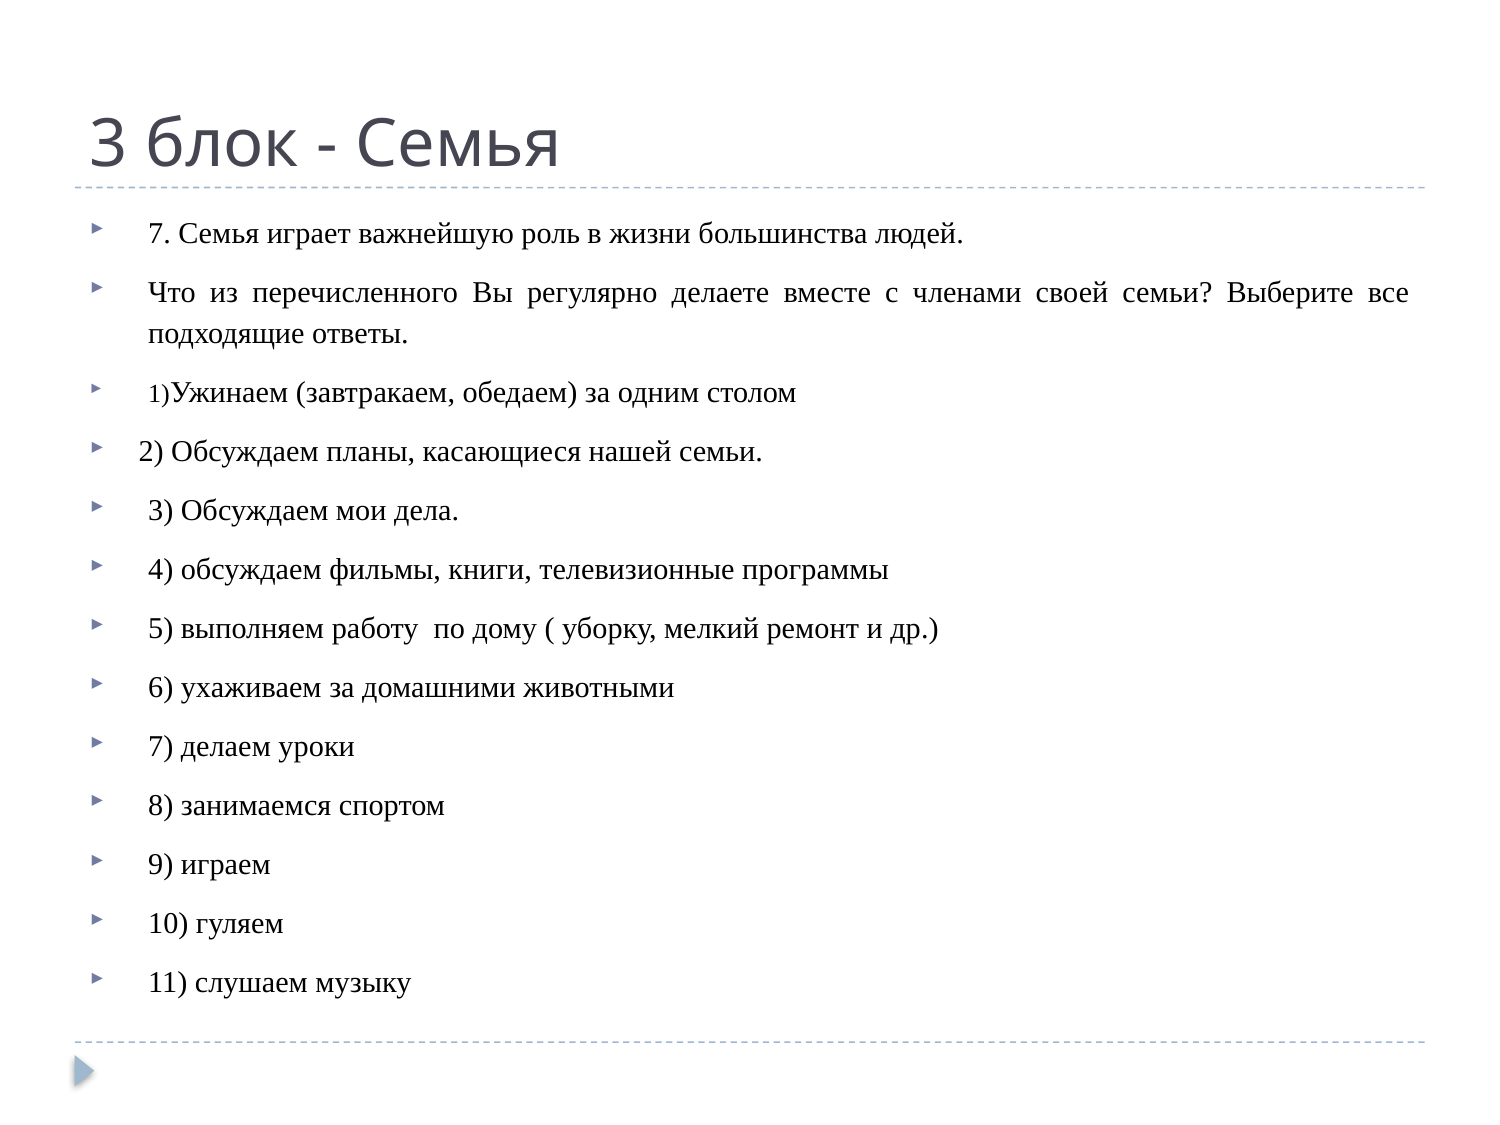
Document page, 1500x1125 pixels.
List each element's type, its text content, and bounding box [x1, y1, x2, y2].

title 3 блок - Семья [75, 24, 1425, 188]
list 7. Семья играет важнейшую роль в жизни большинства людей. Что из перечисленного Вы регулярно делаете вместе с членами своей семьи? Выберите все подходящие ответы. 1)Ужинаем (завтракаем, обедаем) за одним столом 2) Обсуждаем планы, касающиеся нашей семьи. 3) Обсуждаем мои дела. 4) обсуждаем фильмы, книги, телевизионные программы 5) выполняем работу по дому ( уборку, мелкий ремонт и др.) 6) ухаживаем за домашними животными 7) делаем уроки 8) занимаемся спортом 9) играем 10) гуляем 11) слушаем музыку [75, 200, 1425, 1010]
